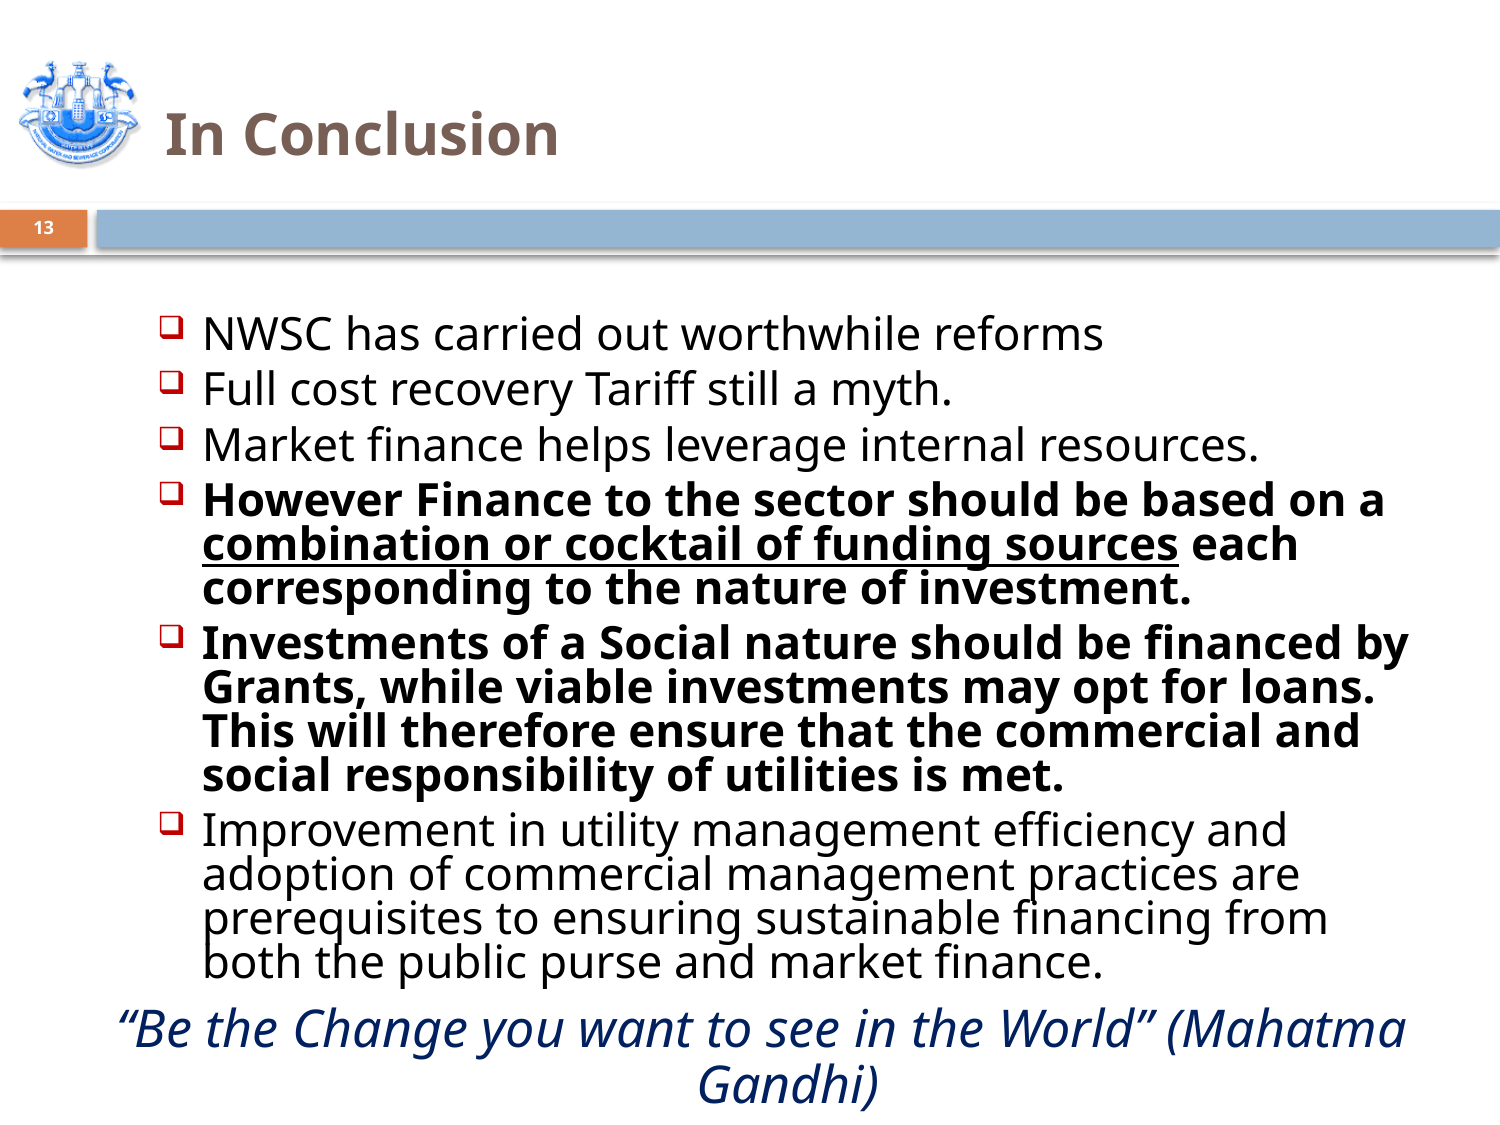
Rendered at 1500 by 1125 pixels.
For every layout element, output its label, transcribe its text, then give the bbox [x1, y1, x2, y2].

list NWSC has carried out worthwhile reforms Full cost recovery Tariff still a myth. Market finance helps leverage internal resources. However Finance to the sector should be based on a combination or cocktail of funding sources each corresponding to the nature of investment. Investments of a Social nature should be financed by Grants, while viable investments may opt for loans. This will therefore ensure that the commercial and social responsibility of utilities is met. Improvement in utility management efficiency and adoption of commercial management practices are prerequisites to ensuring sustainable financing from both the public purse and market finance. “Be the Change you want to see in the World” (Mahatma Gandhi) [81, 245, 1442, 1079]
picture [0, 58, 150, 171]
title In Conclusion [150, 37, 1489, 201]
slide_number 13 [0, 208, 88, 249]
